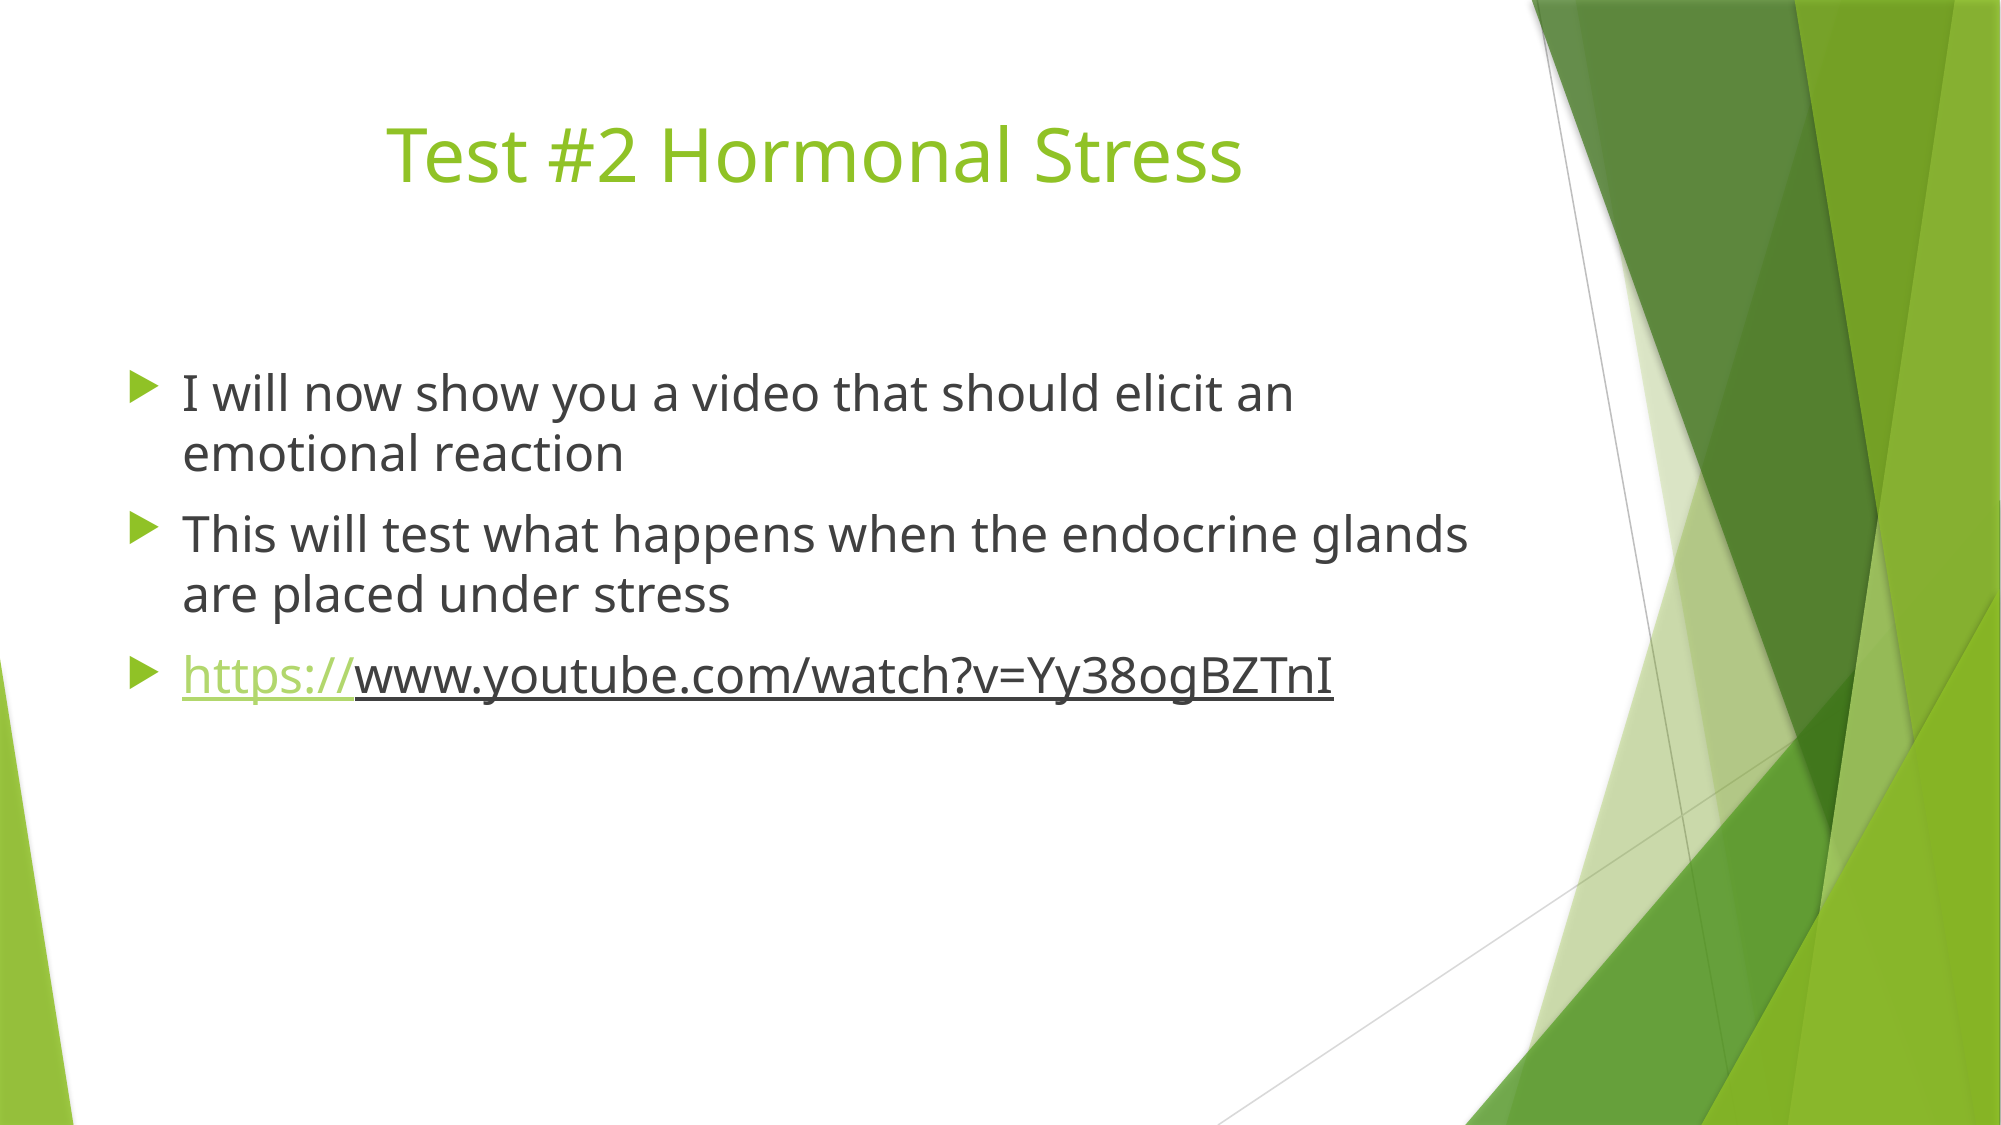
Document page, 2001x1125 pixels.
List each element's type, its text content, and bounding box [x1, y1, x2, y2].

title Test #2 Hormonal Stress [111, 99, 1522, 317]
list I will now show you a video that should elicit an emotional reaction This will test what happens when the endocrine glands are placed under stress https://www.youtube.com/watch?v=Yy38ogBZTnI [111, 354, 1522, 992]
